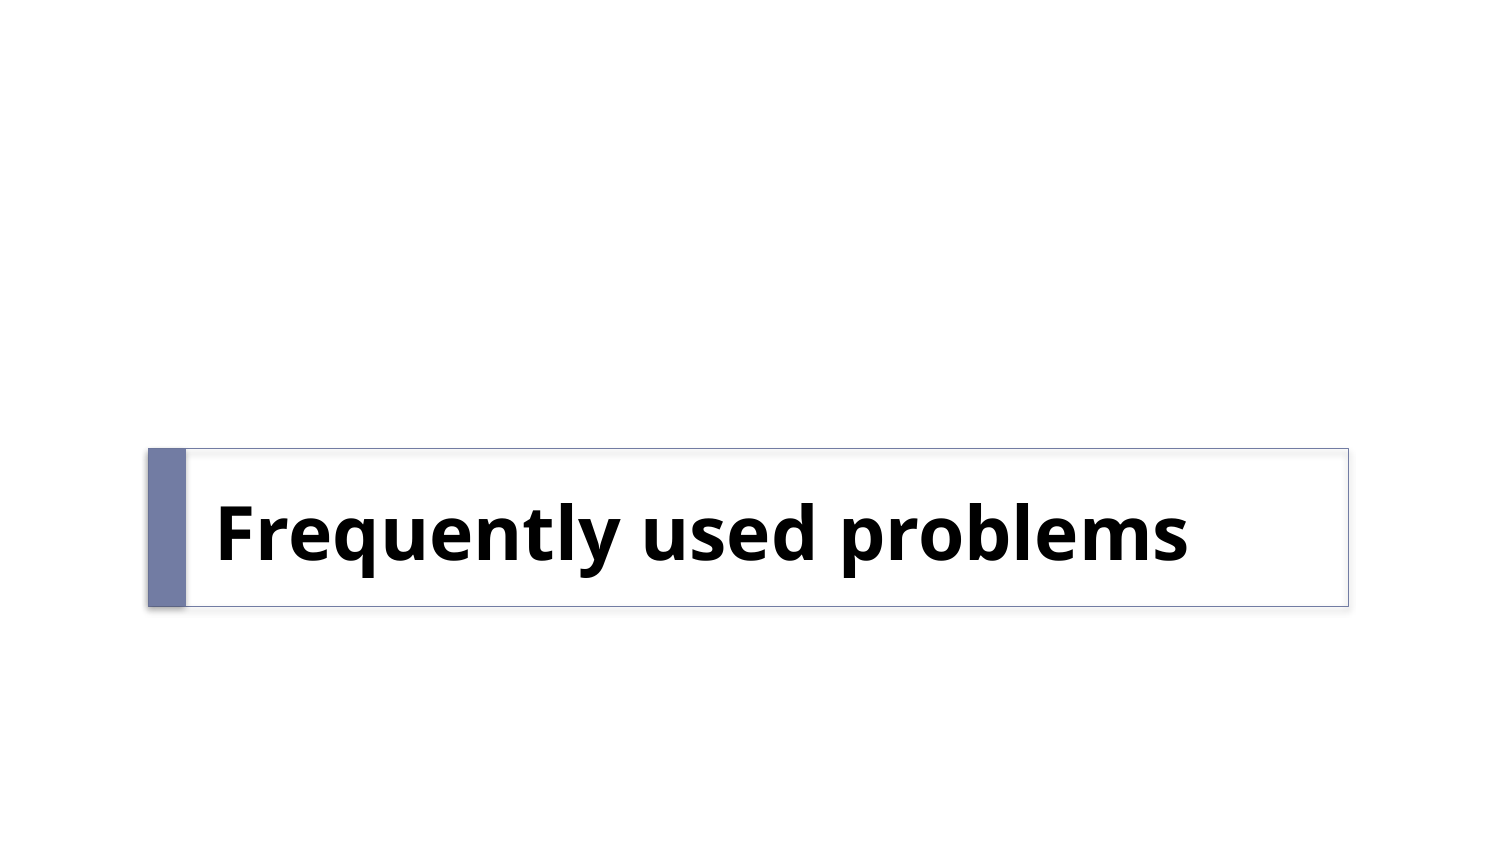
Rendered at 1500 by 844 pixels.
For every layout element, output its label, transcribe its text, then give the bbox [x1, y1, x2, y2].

title Frequently used problems [200, 478, 1325, 600]
